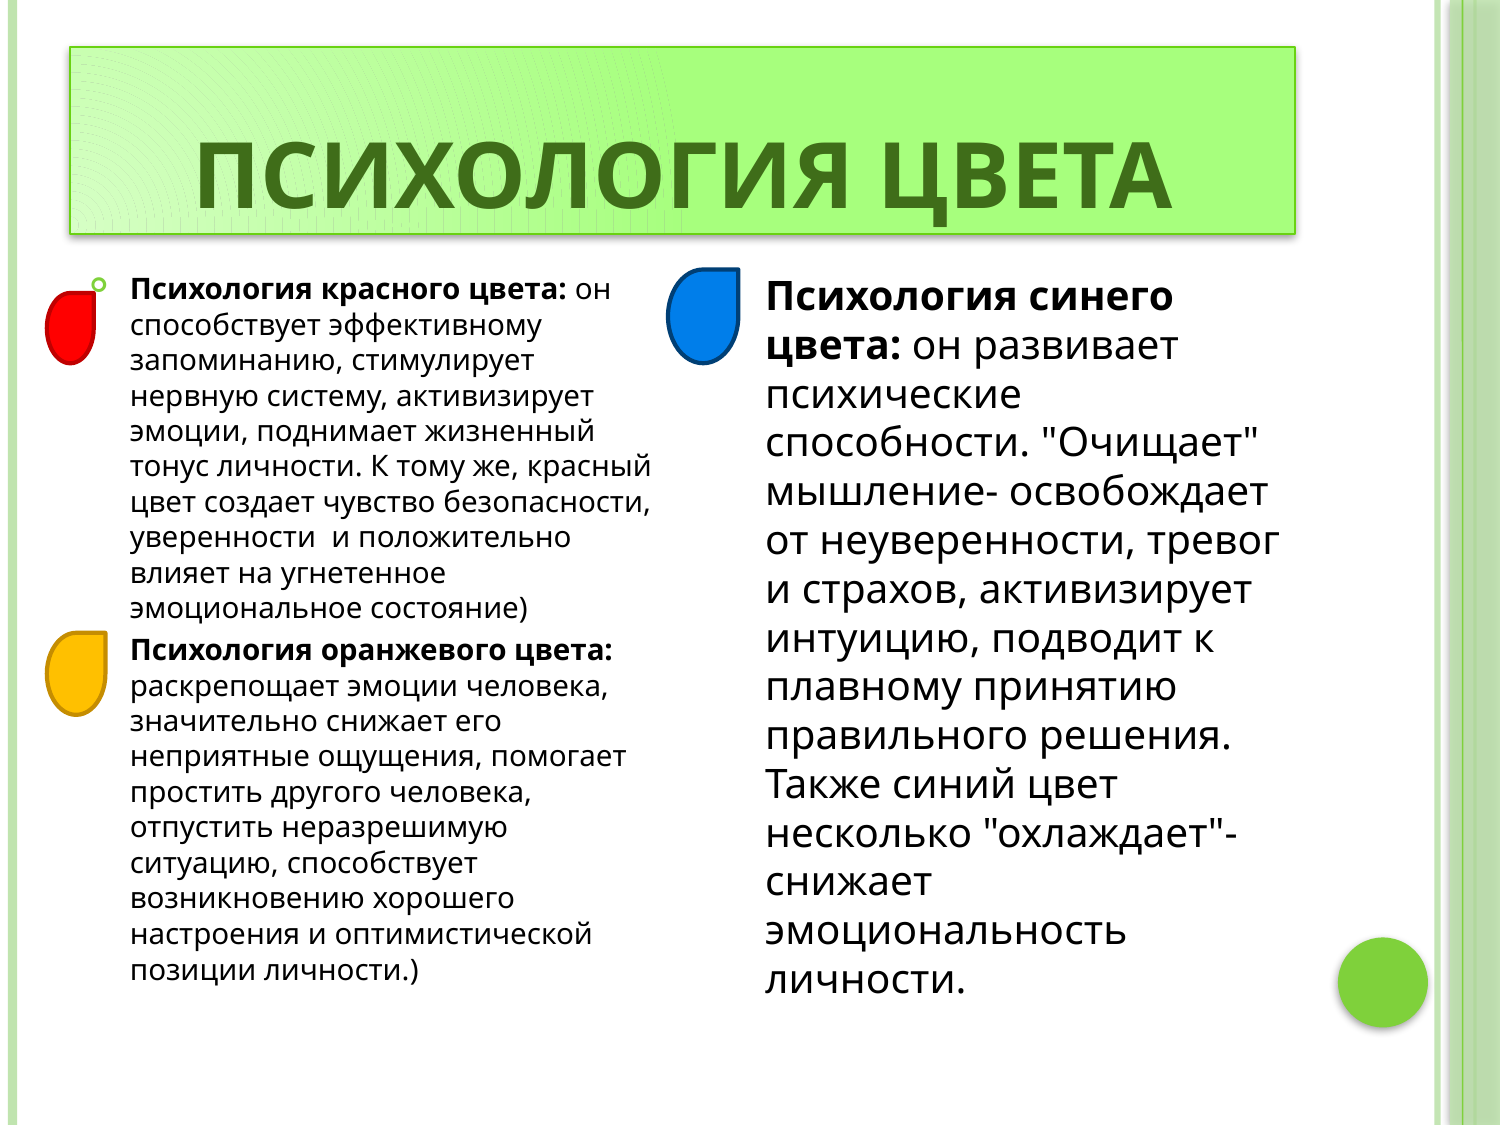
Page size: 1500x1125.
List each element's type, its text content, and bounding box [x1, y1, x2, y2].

title Психология цвета [69, 46, 1296, 235]
text_box [665, 267, 741, 366]
list Психология синего цвета: он развивает психические способности. "Очищает" мышление- освобождает от неуверенности, тревог и страхов, активизирует интуицию, подводит к плавному принятию правильного решения. Также синий цвет несколько "охлаждает"- снижает эмоциональность личности. [700, 262, 1301, 1013]
text_box [44, 630, 108, 717]
text_box [44, 290, 96, 366]
list Психология красного цвета: он способствует эффективному запоминанию, стимулирует нервную систему, активизирует эмоции, поднимает жизненный тонус личности. К тому же, красный цвет создает чувство безопасности, уверенности и положительно влияет на угнетенное эмоциональное состояние) Психология оранжевого цвета: раскрепощает эмоции человека, значительно снижает его неприятные ощущения, помогает простить другого человека, отпустить неразрешимую ситуацию, способствует возникновению хорошего настроения и оптимистической позиции личности.) [75, 262, 675, 1013]
